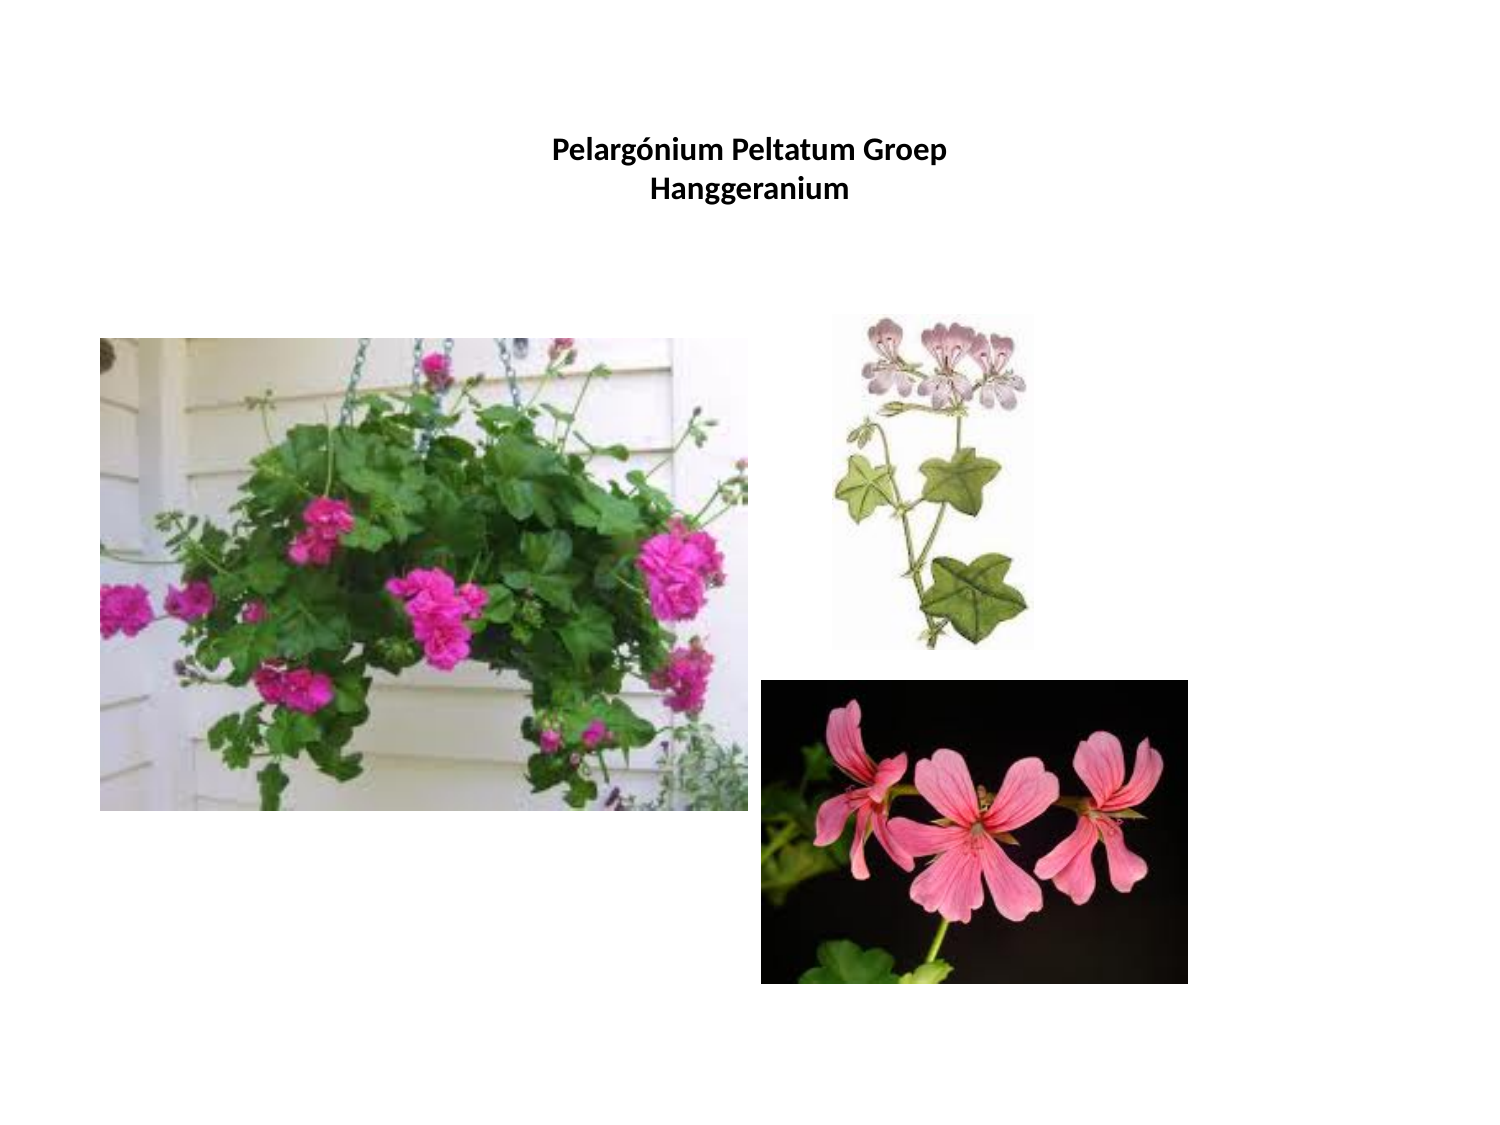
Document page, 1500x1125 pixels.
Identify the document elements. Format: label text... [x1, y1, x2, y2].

picture [832, 314, 1034, 650]
title Pelargónium Peltatum Groep Hanggeranium [112, 78, 1388, 256]
picture [761, 680, 1188, 984]
picture [100, 337, 748, 811]
